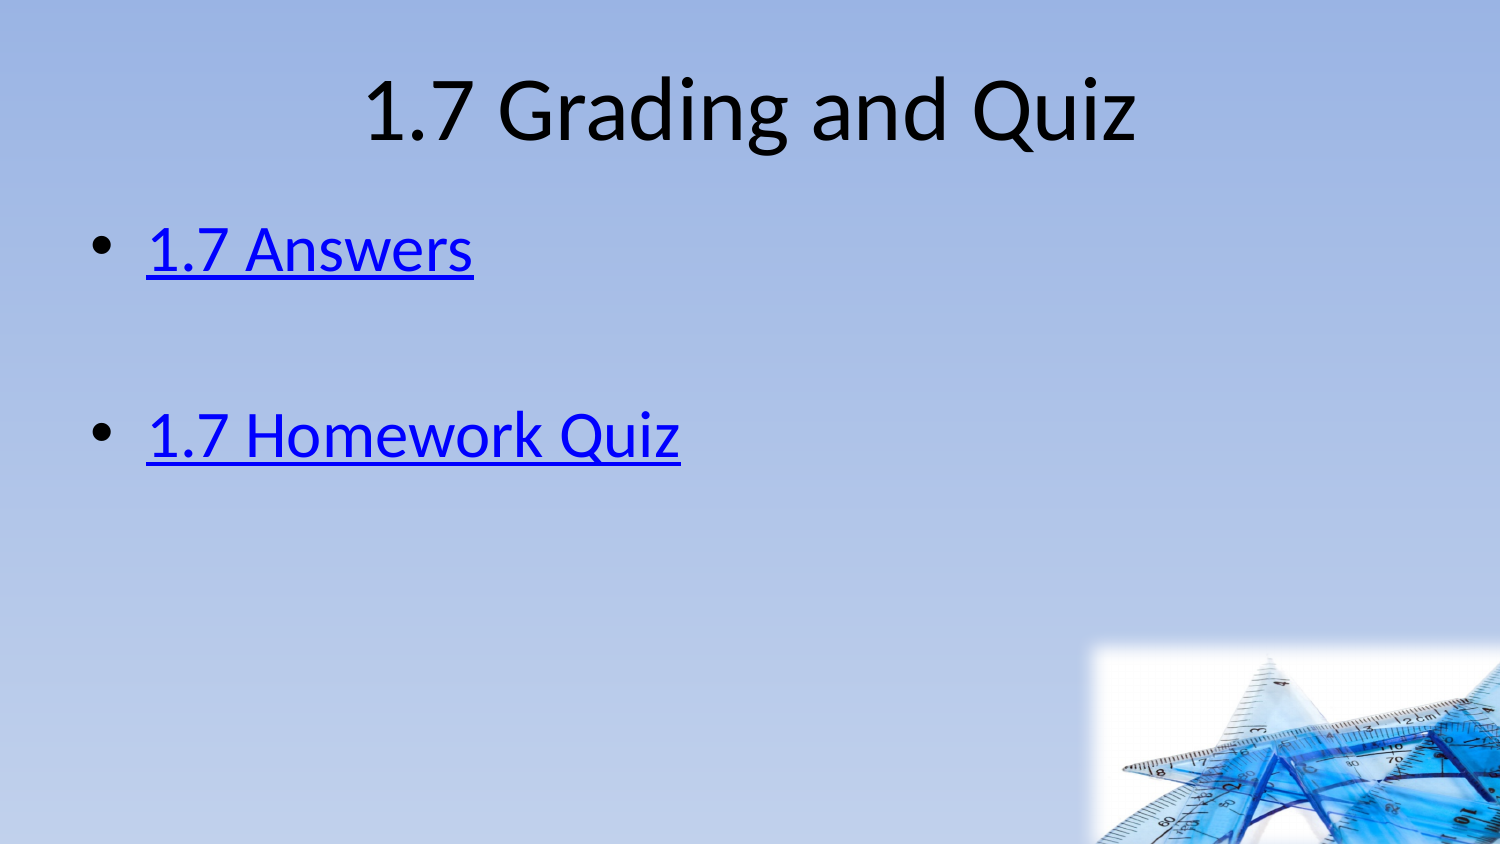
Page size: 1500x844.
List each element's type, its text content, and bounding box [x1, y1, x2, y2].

list 1.7 Answers 1.7 Homework Quiz [75, 196, 1425, 754]
picture [1103, 656, 1500, 838]
title 1.7 Grading and Quiz [75, 33, 1425, 175]
